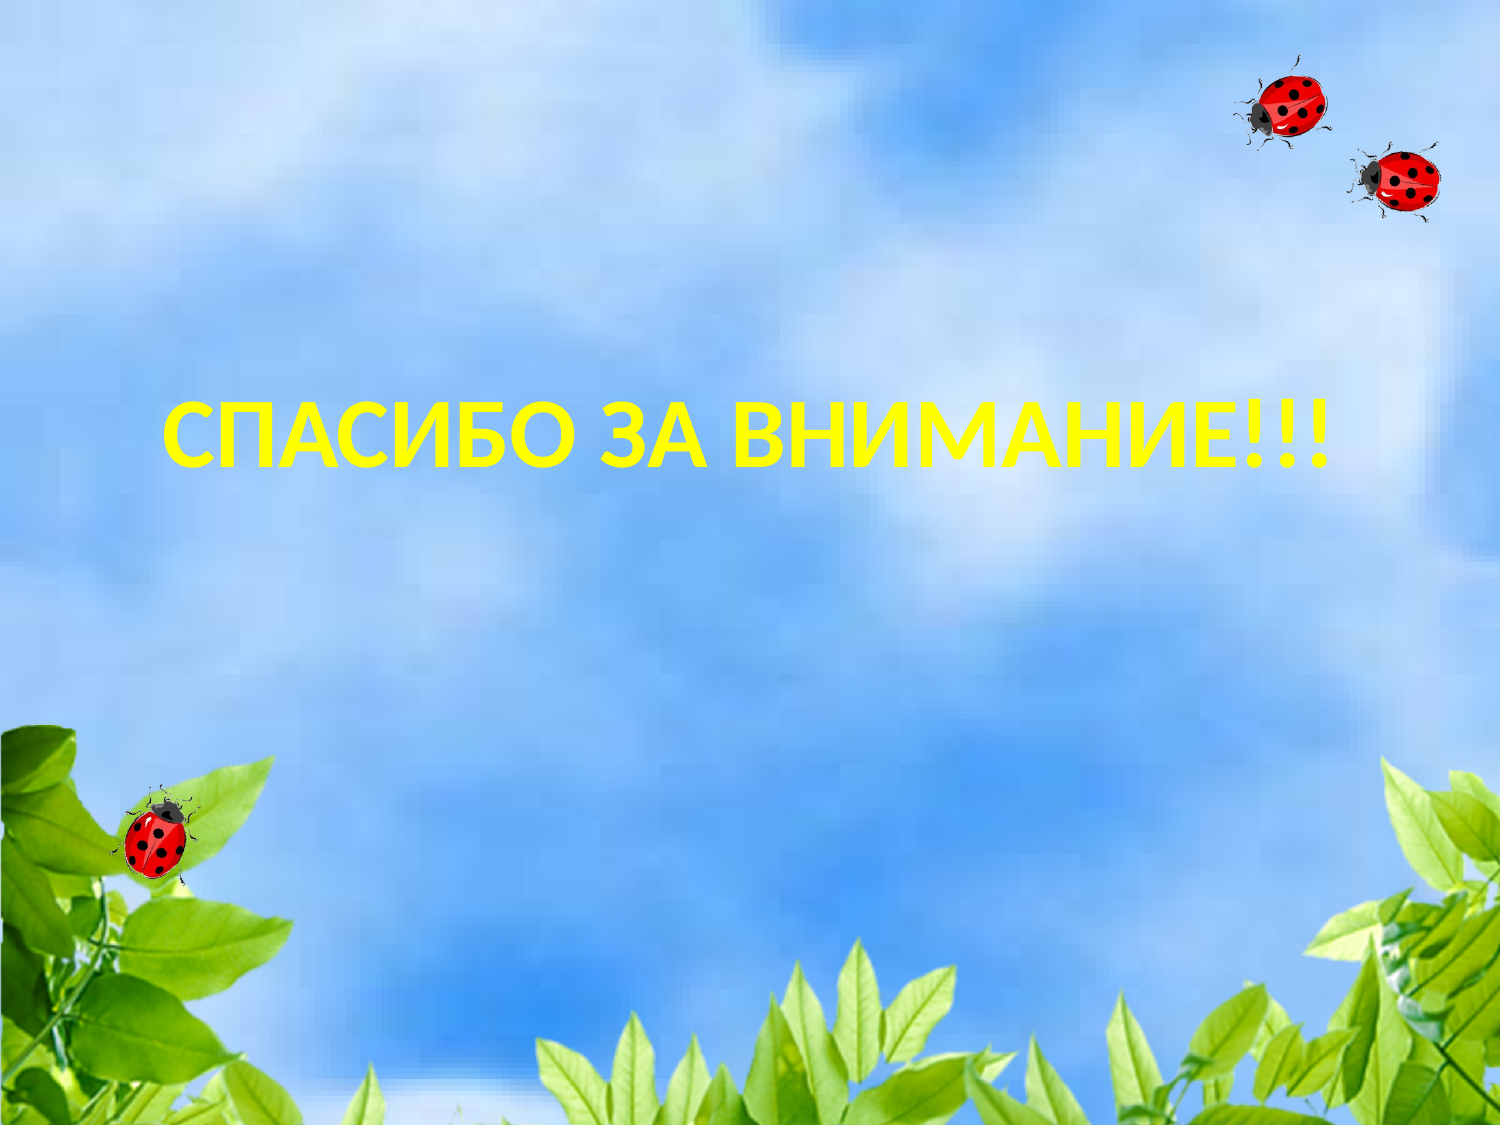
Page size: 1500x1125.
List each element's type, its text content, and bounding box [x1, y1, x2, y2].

picture [0, 0, 1500, 1125]
title СПАСИБО ЗА ВНИМАНИЕ!!! [75, 45, 1425, 811]
